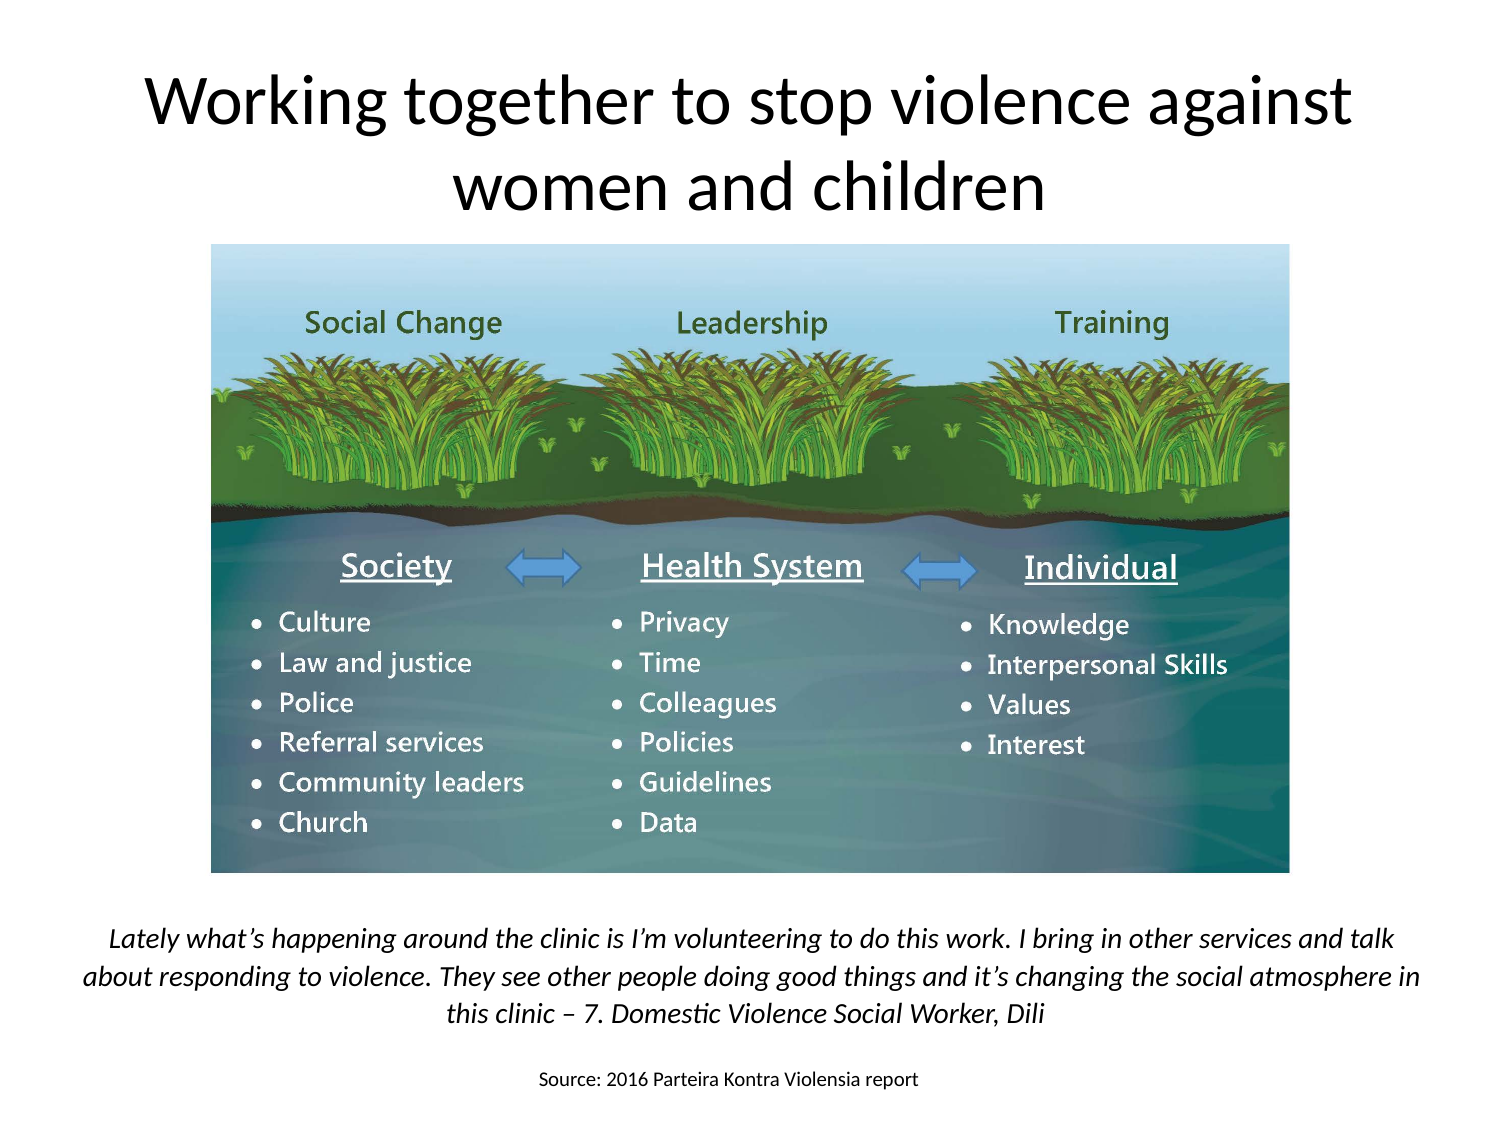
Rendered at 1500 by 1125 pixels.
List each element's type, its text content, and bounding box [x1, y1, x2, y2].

picture [194, 244, 1306, 886]
text_box Lately what’s happening around the clinic is I’m volunteering to do this work. I bring in other services and talk about responding to violence. They see other people doing good things and it’s changing the social atmosphere in this clinic – 7. Domestic Violence Social Worker, Dili [0, 909, 1441, 1037]
text_box Source: 2016 Parteira Kontra Violensia report [523, 1058, 977, 1099]
title Working together to stop violence against women and children [75, 45, 1425, 233]
